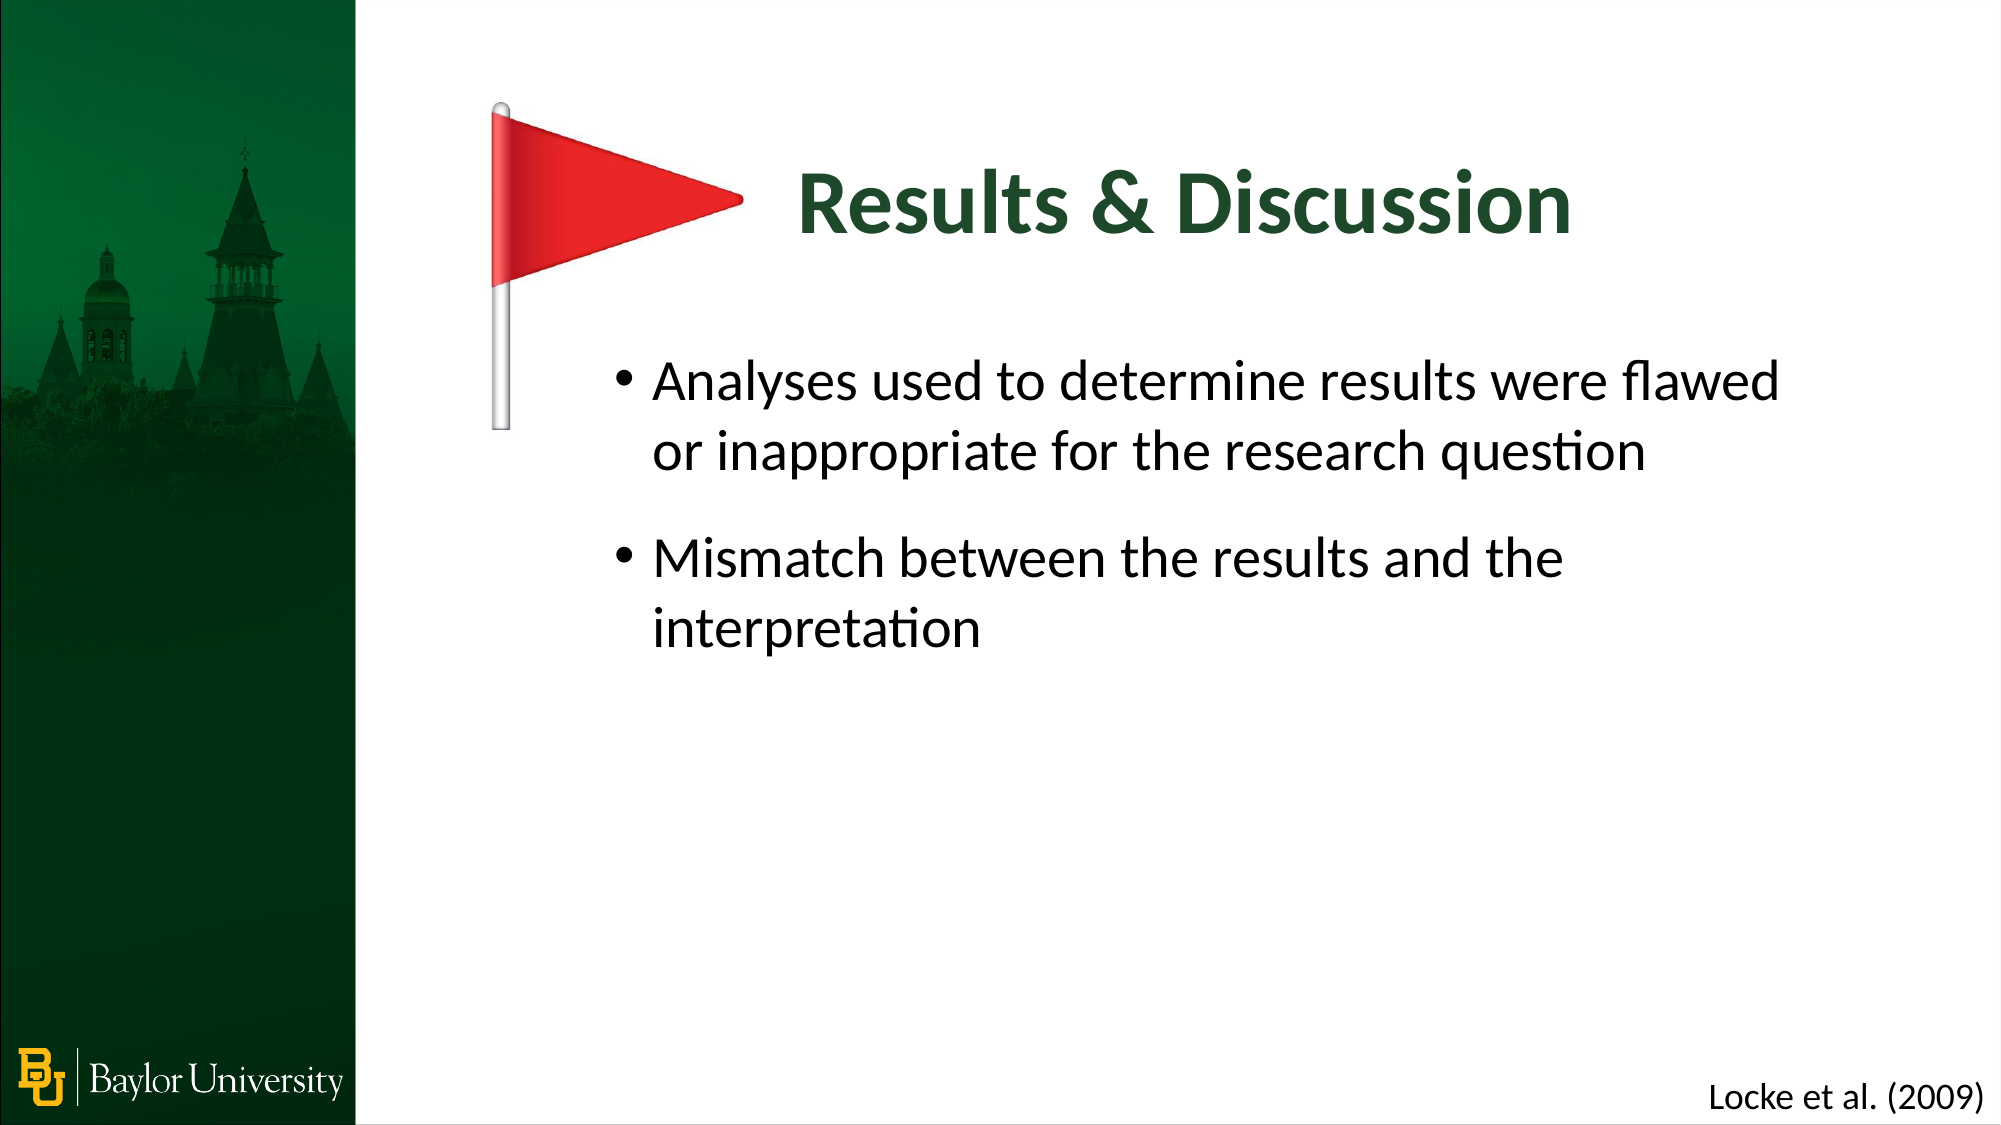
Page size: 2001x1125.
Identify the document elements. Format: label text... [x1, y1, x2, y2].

text_box Analyses used to determine results were flawed or inappropriate for the research question Mismatch between the results and the interpretation [599, 334, 1843, 966]
text_box Locke et al. (2009) [1574, 1064, 2000, 1125]
text_box Results & Discussion [822, 146, 1935, 292]
picture [0, 0, 2001, 1125]
